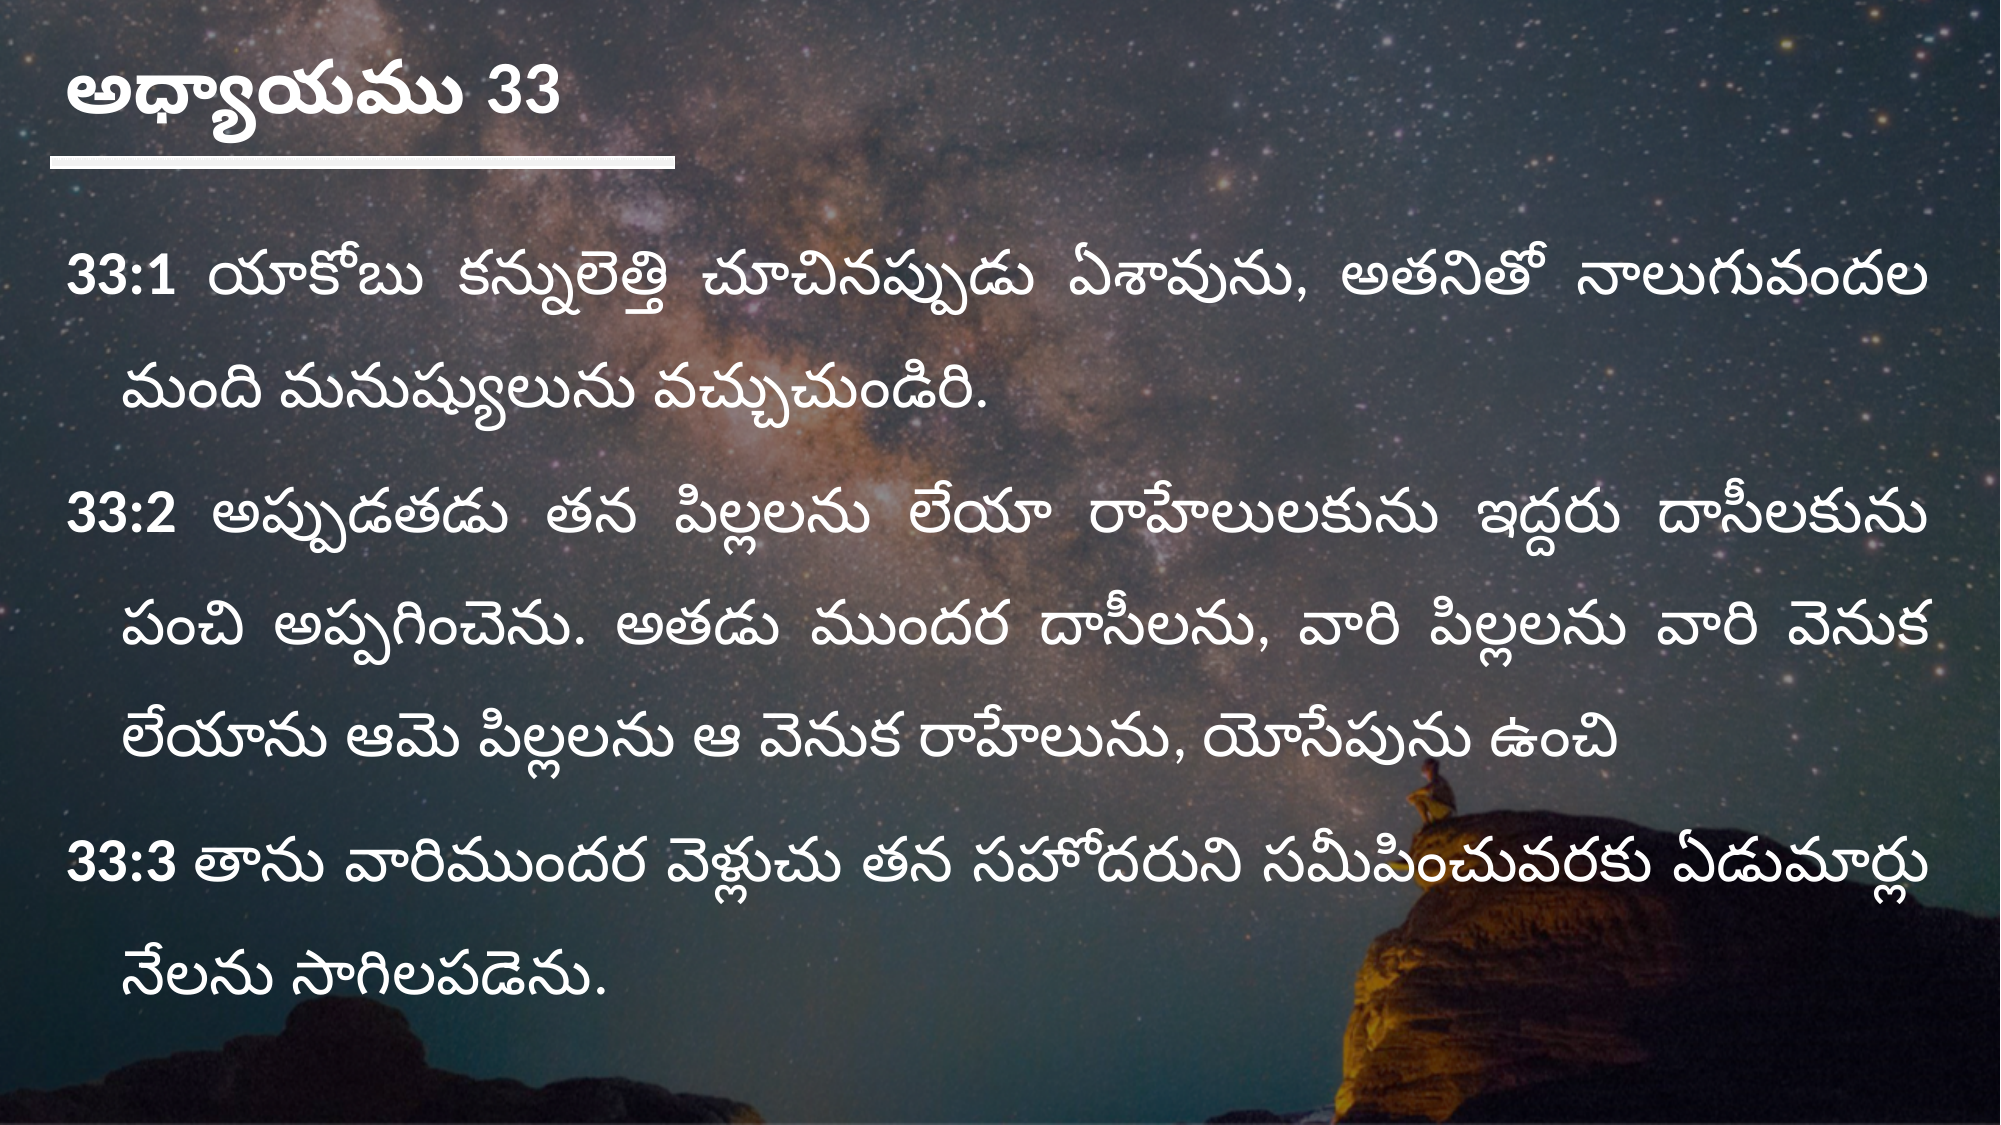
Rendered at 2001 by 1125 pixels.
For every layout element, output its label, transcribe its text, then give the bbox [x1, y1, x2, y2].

title అధ్యాయము 33 [50, 0, 1925, 167]
list 33:1 యాకోబు కన్నులెత్తి చూచినప్పుడు ఏశావును, అతనితో నాలుగువందల మంది మనుష్యులును వచ్చుచుండిరి. 33:2 అప్పుడతడు తన పిల్లలను లేయా రాహేలులకును ఇద్దరు దాసీలకును పంచి అప్పగించెను. అతడు ముందర దాసీలను, వారి పిల్లలను వారి వెనుక లేయాను ఆమె పిల్లలను ఆ వెనుక రాహేలును, యోసేపును ఉంచి 33:3 తాను వారిముందర వెళ్లుచు తన సహోదరుని సమీపించువరకు ఏడుమార్లు నేలను సాగిలపడెను. [50, 187, 1946, 1063]
picture [0, 0, 2000, 1125]
